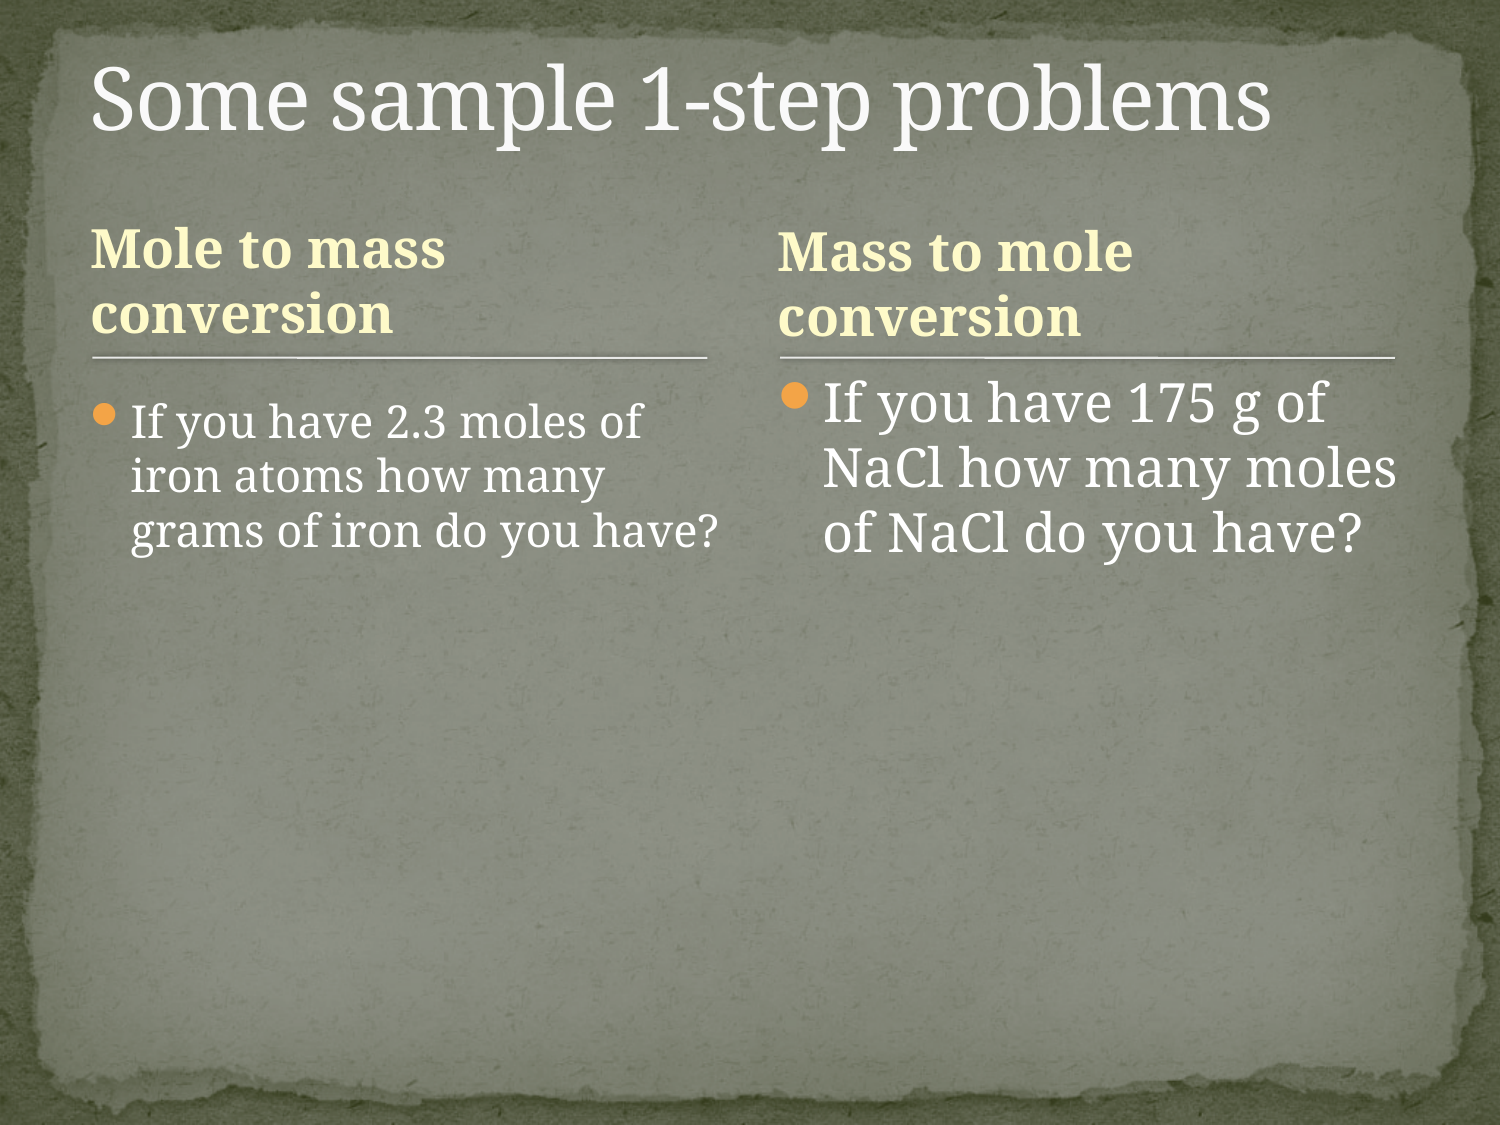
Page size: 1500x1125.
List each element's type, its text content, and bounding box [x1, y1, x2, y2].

list Mole to mass conversion [73, 225, 740, 354]
title Some sample 1-step problems [74, 25, 1425, 156]
list If you have 175 g of NaCl how many moles of NaCl do you have? [762, 361, 1426, 654]
list If you have 2.3 moles of iron atoms how many grams of iron do you have? [75, 385, 738, 621]
list Mass to mole conversion [760, 228, 1427, 357]
